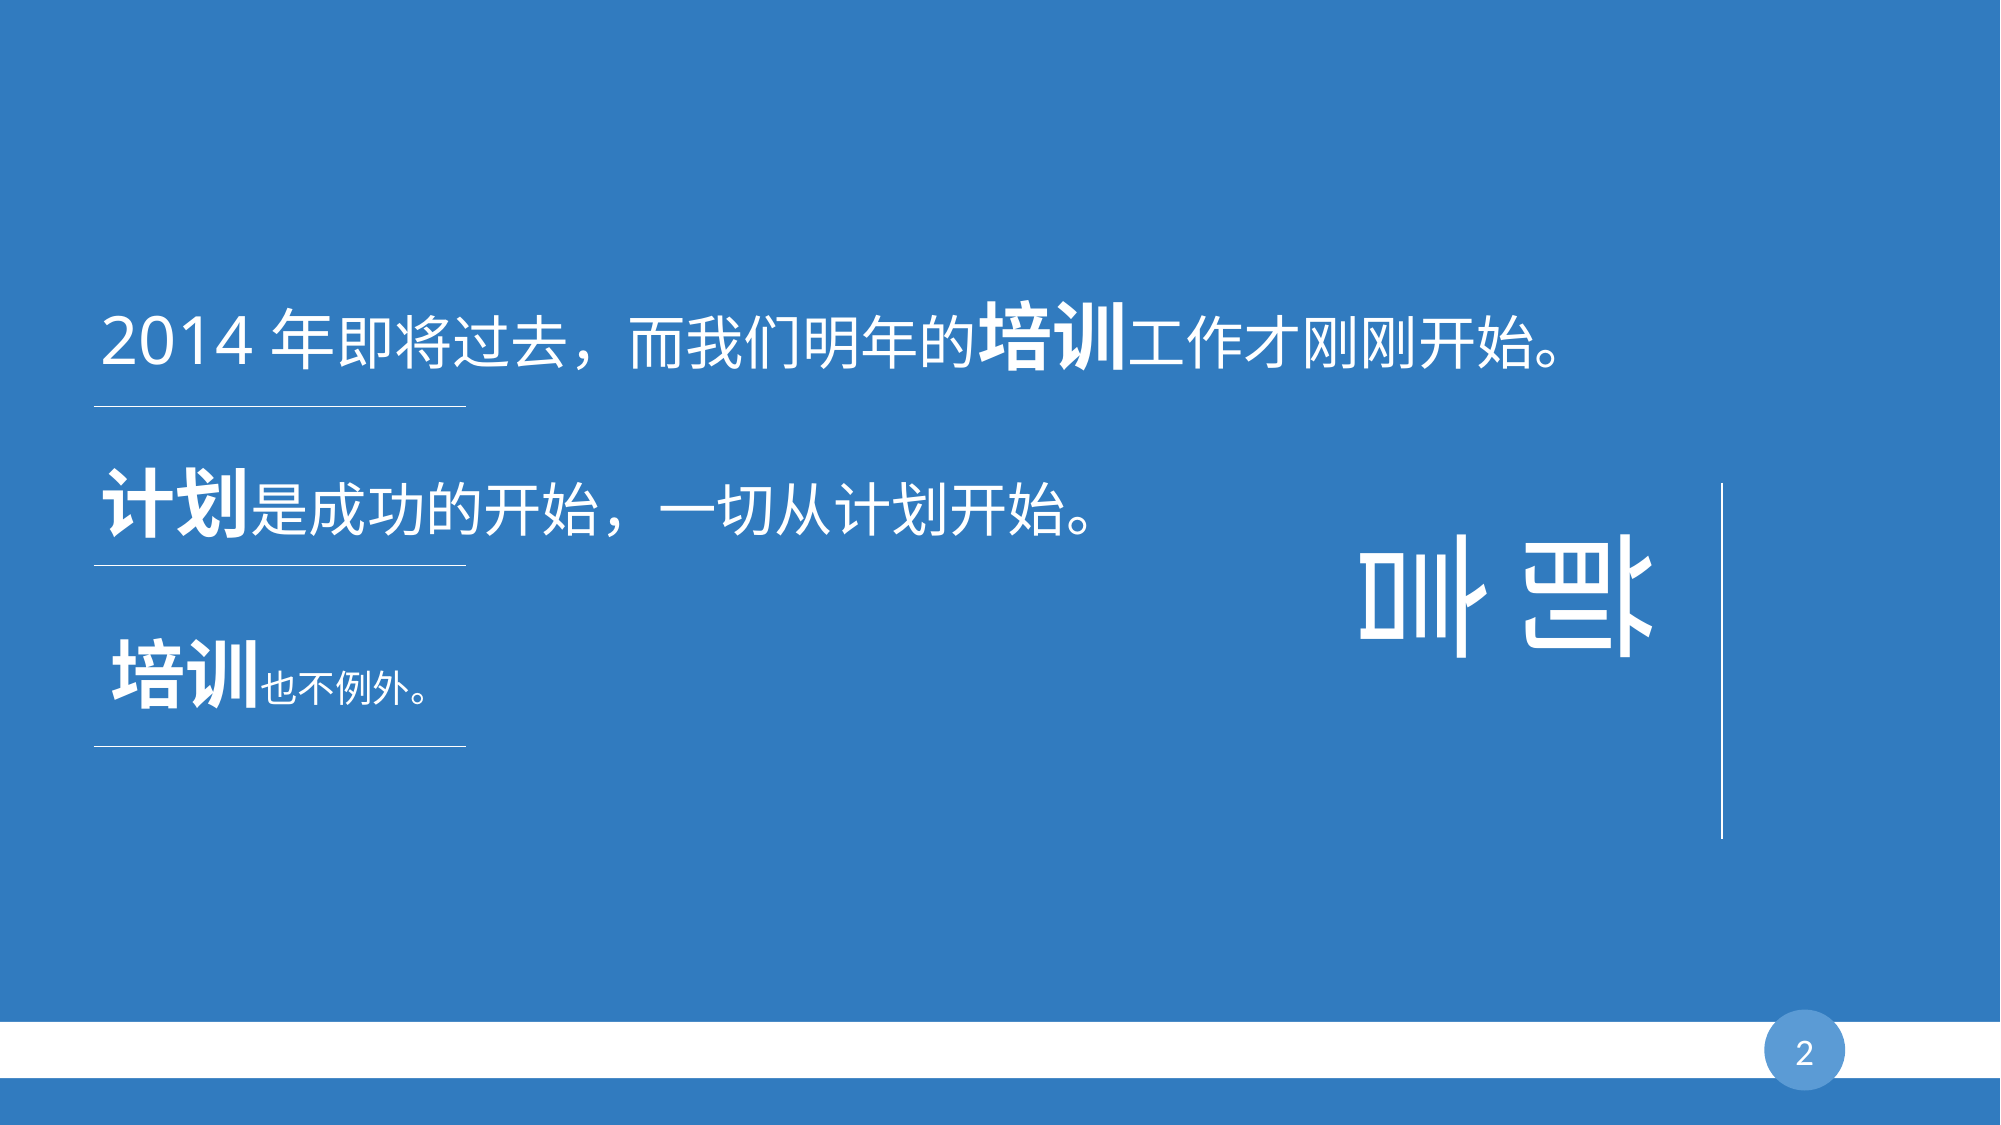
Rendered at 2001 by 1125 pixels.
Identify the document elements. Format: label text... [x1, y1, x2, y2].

list 培训也不例外。 [95, 575, 885, 738]
text_box 2014年即将过去，而我们明年的培训工作才刚刚开始。 [85, 237, 1574, 390]
text_box 计划是成功的开始，一切从计划开始。 [85, 403, 1235, 561]
text_box 前言 [1484, 512, 1682, 810]
